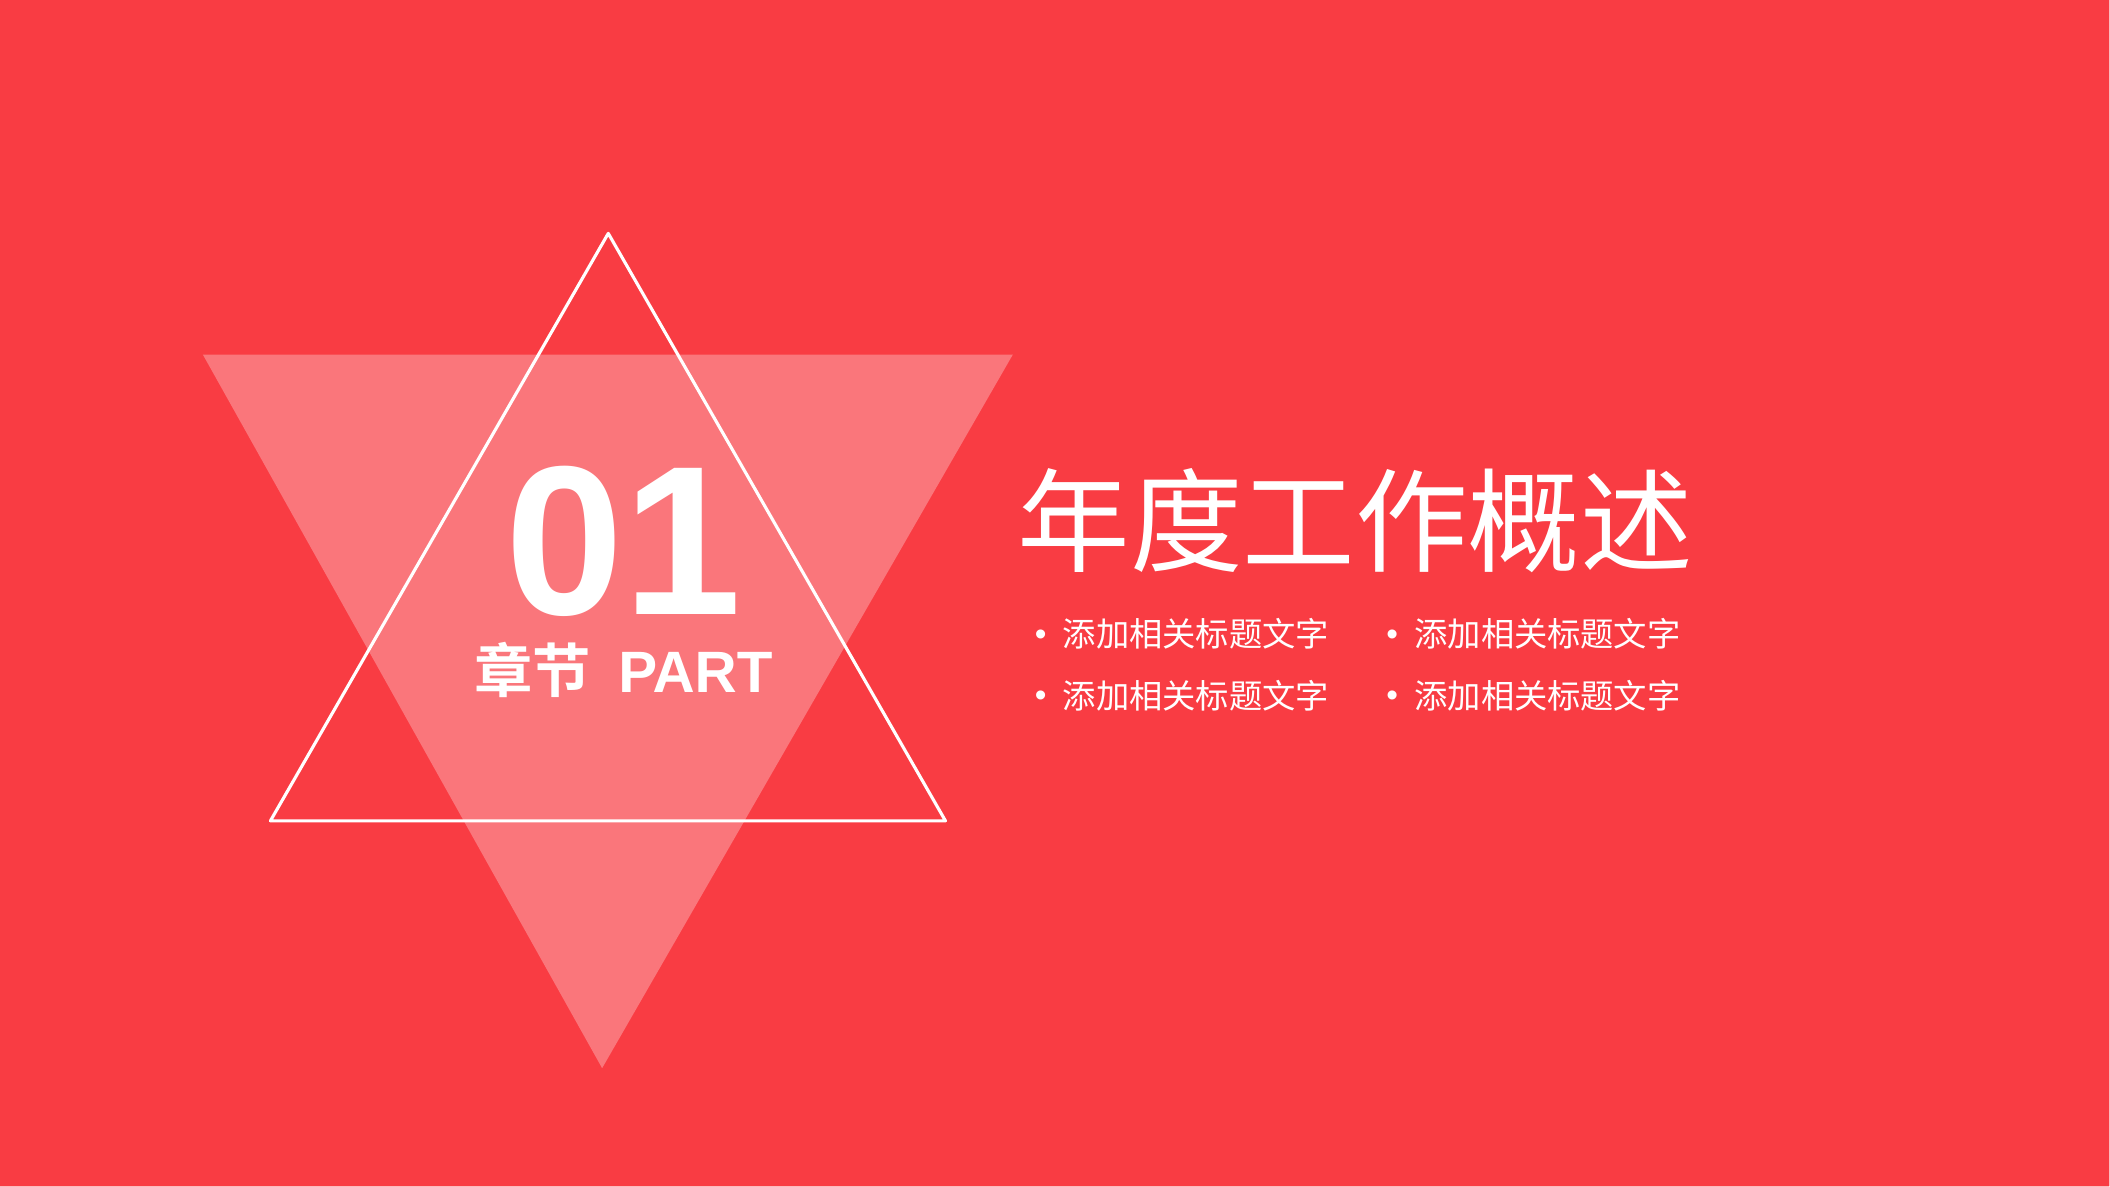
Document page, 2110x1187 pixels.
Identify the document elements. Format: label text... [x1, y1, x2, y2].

text_box [202, 354, 538, 634]
text_box 章节 PART [339, 634, 908, 705]
text_box [463, 821, 745, 1069]
text_box [679, 354, 1013, 634]
text_box 年度工作概述 [1017, 450, 1751, 586]
text_box [377, 449, 484, 634]
text_box [511, 233, 705, 401]
text_box 添加相关标题文字 [1019, 606, 1344, 661]
text_box 01 [484, 401, 763, 634]
text_box [763, 502, 839, 634]
text_box 添加相关标题文字 [1371, 606, 1696, 661]
text_box 添加相关标题文字 [1019, 667, 1344, 723]
text_box [0, 0, 2110, 1187]
text_box 添加相关标题文字 [1371, 667, 1696, 723]
text_box [270, 701, 946, 821]
